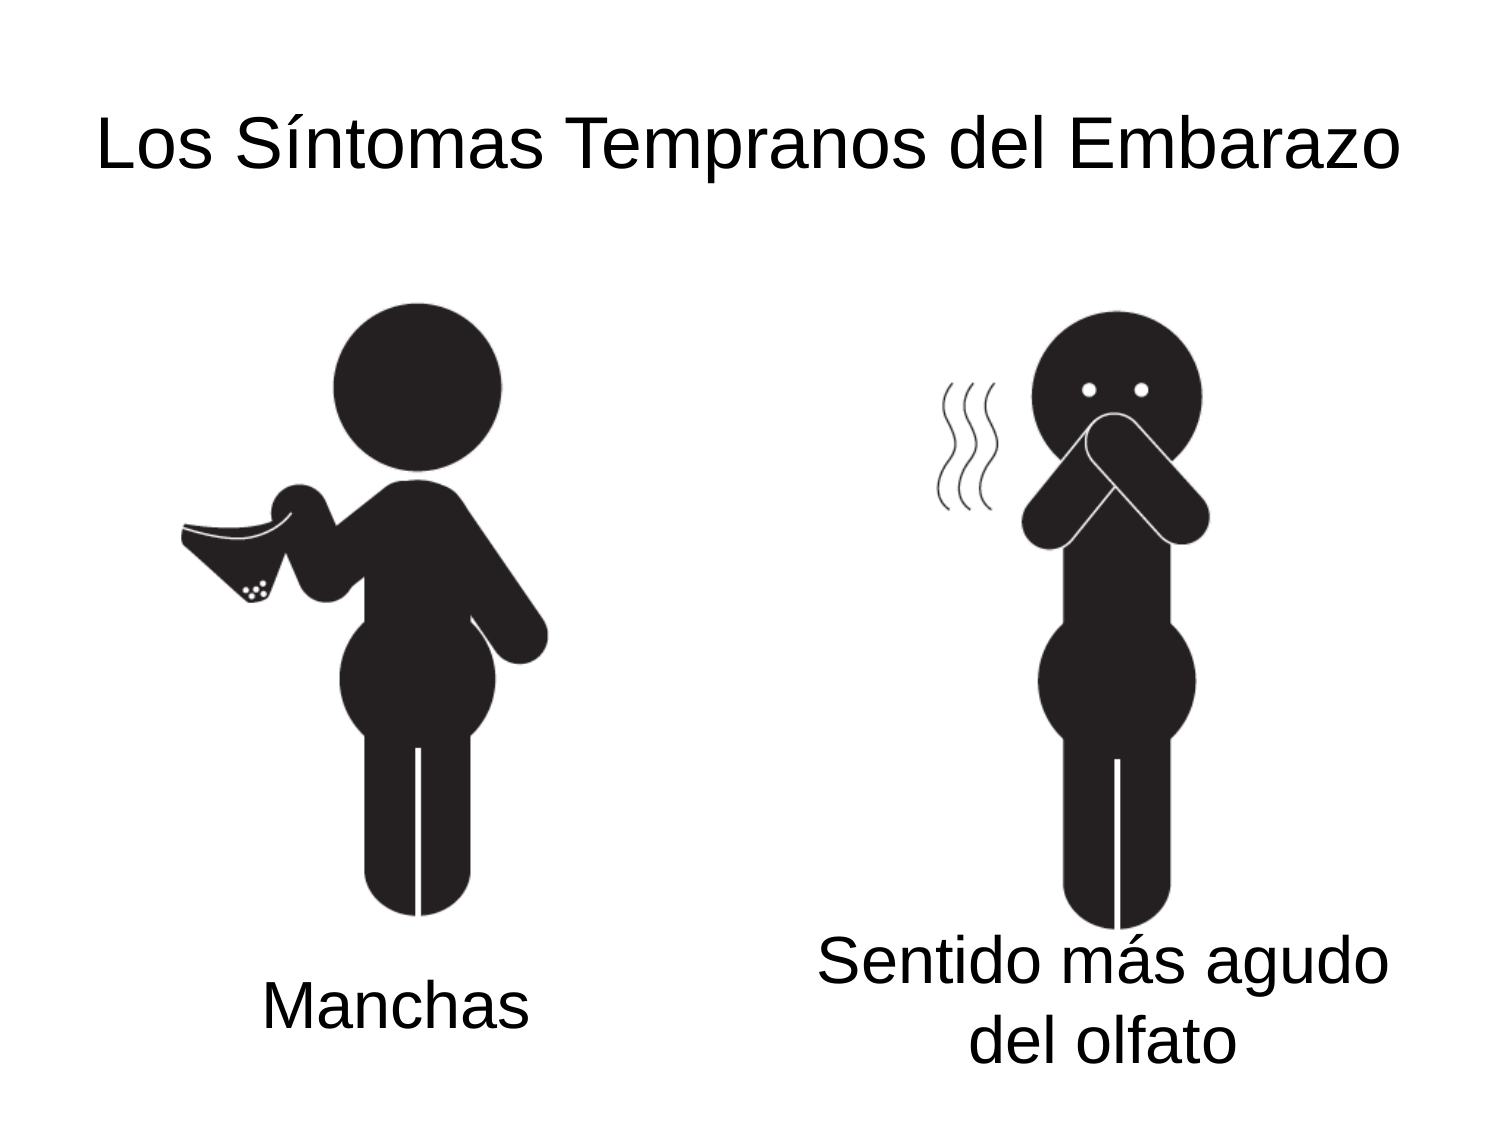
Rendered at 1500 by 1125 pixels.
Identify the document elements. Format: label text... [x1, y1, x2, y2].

title Los Síntomas Tempranos del Embarazo [75, 45, 1425, 233]
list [762, 255, 1426, 999]
text_box Manchas [74, 1013, 718, 1049]
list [74, 262, 738, 1006]
text_box Sentido más agudo del olfato [782, 1005, 1425, 1085]
